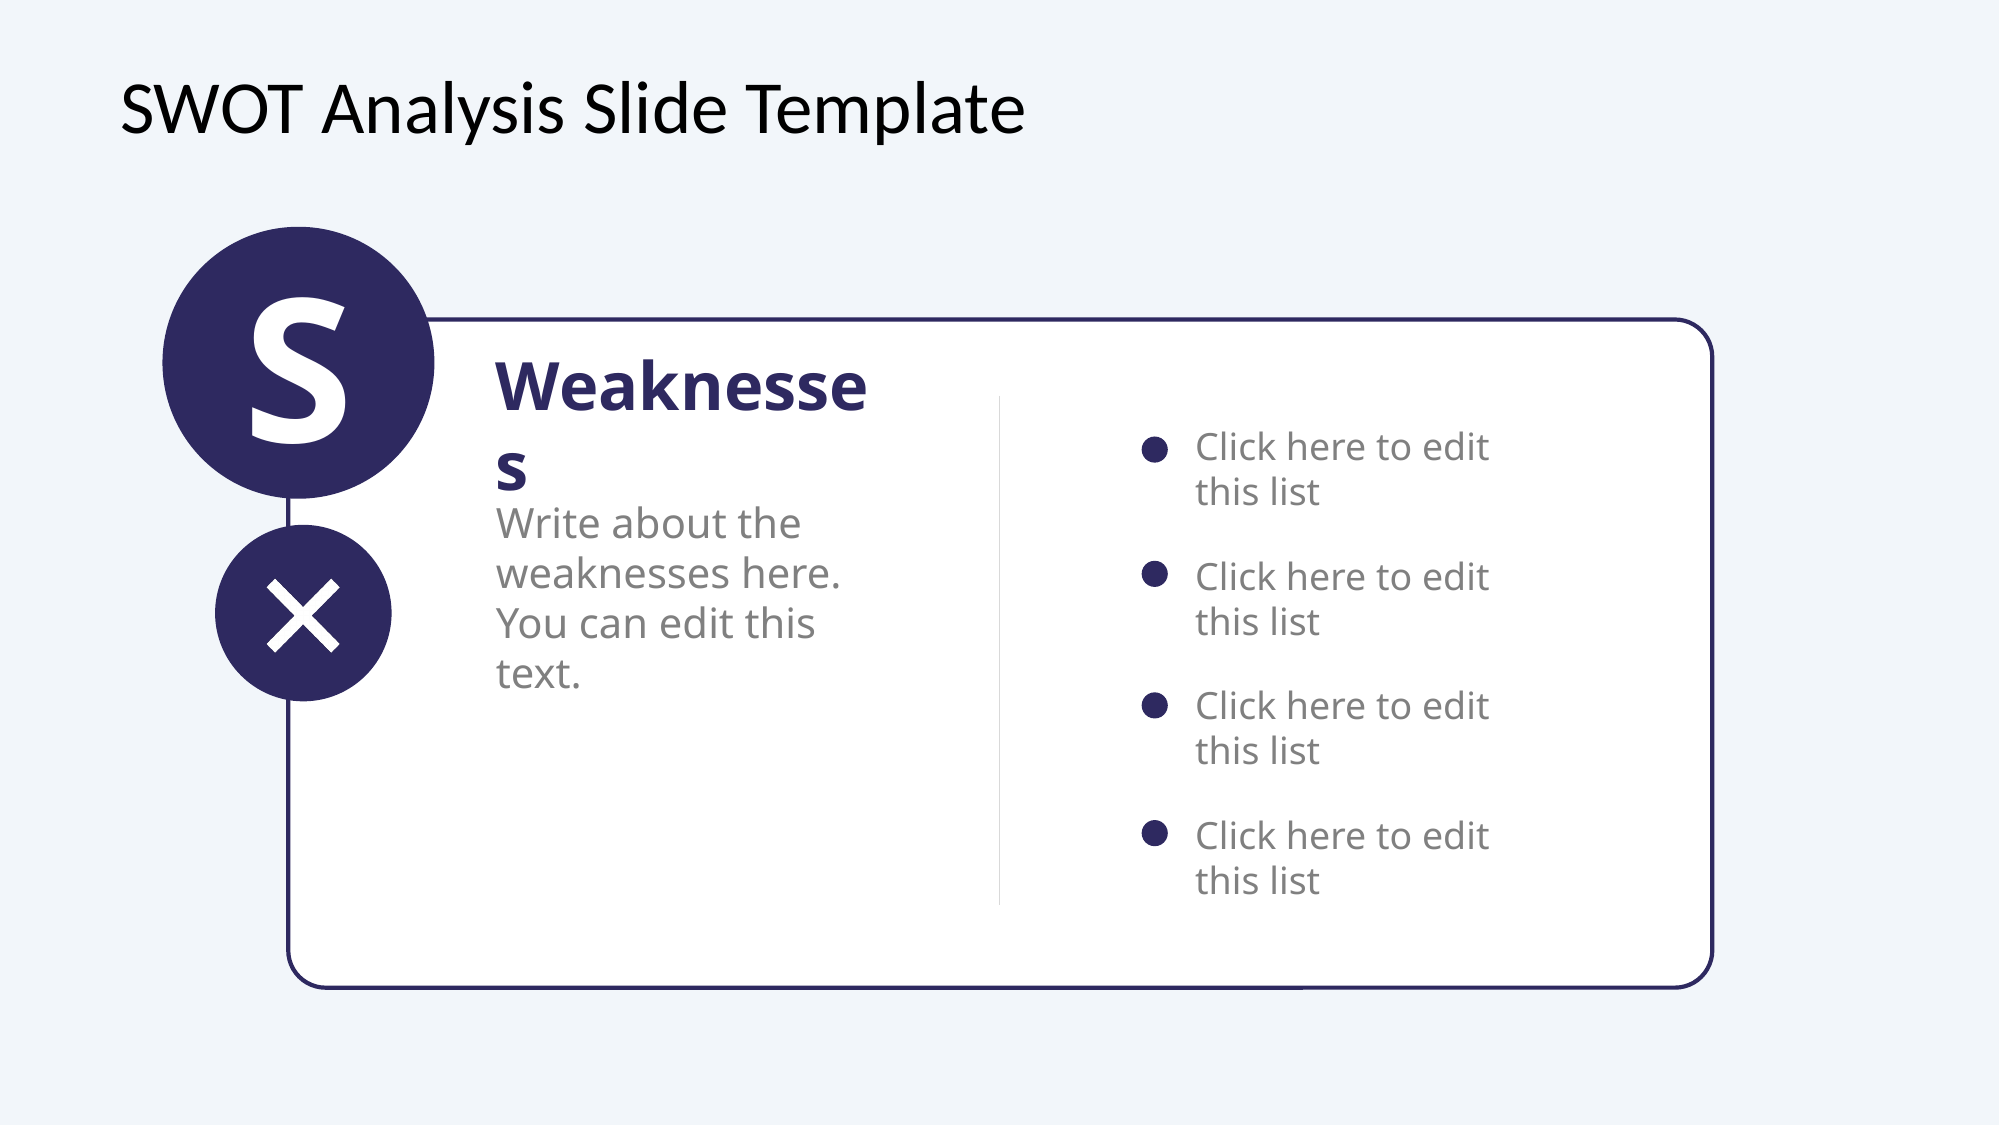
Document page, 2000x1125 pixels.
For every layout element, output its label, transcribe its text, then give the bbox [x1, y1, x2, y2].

text_box Click here to edit this list [1195, 682, 1526, 773]
text_box [286, 317, 1715, 990]
picture [253, 565, 354, 666]
text_box [1139, 690, 1170, 721]
text_box [162, 226, 435, 499]
text_box [1139, 434, 1170, 465]
text_box [1139, 817, 1170, 849]
text_box S [208, 264, 389, 460]
text_box Click here to edit this list [1195, 552, 1526, 643]
text_box [1139, 558, 1170, 590]
text_box [215, 524, 392, 702]
text_box Weaknesses [494, 394, 883, 454]
text_box Click here to edit this list [1195, 422, 1526, 513]
text_box Write about the weaknesses here. You can edit this text. [494, 495, 900, 676]
text_box Click here to edit this list [1195, 811, 1526, 902]
title SWOT Analysis Slide Template [99, 45, 1900, 162]
